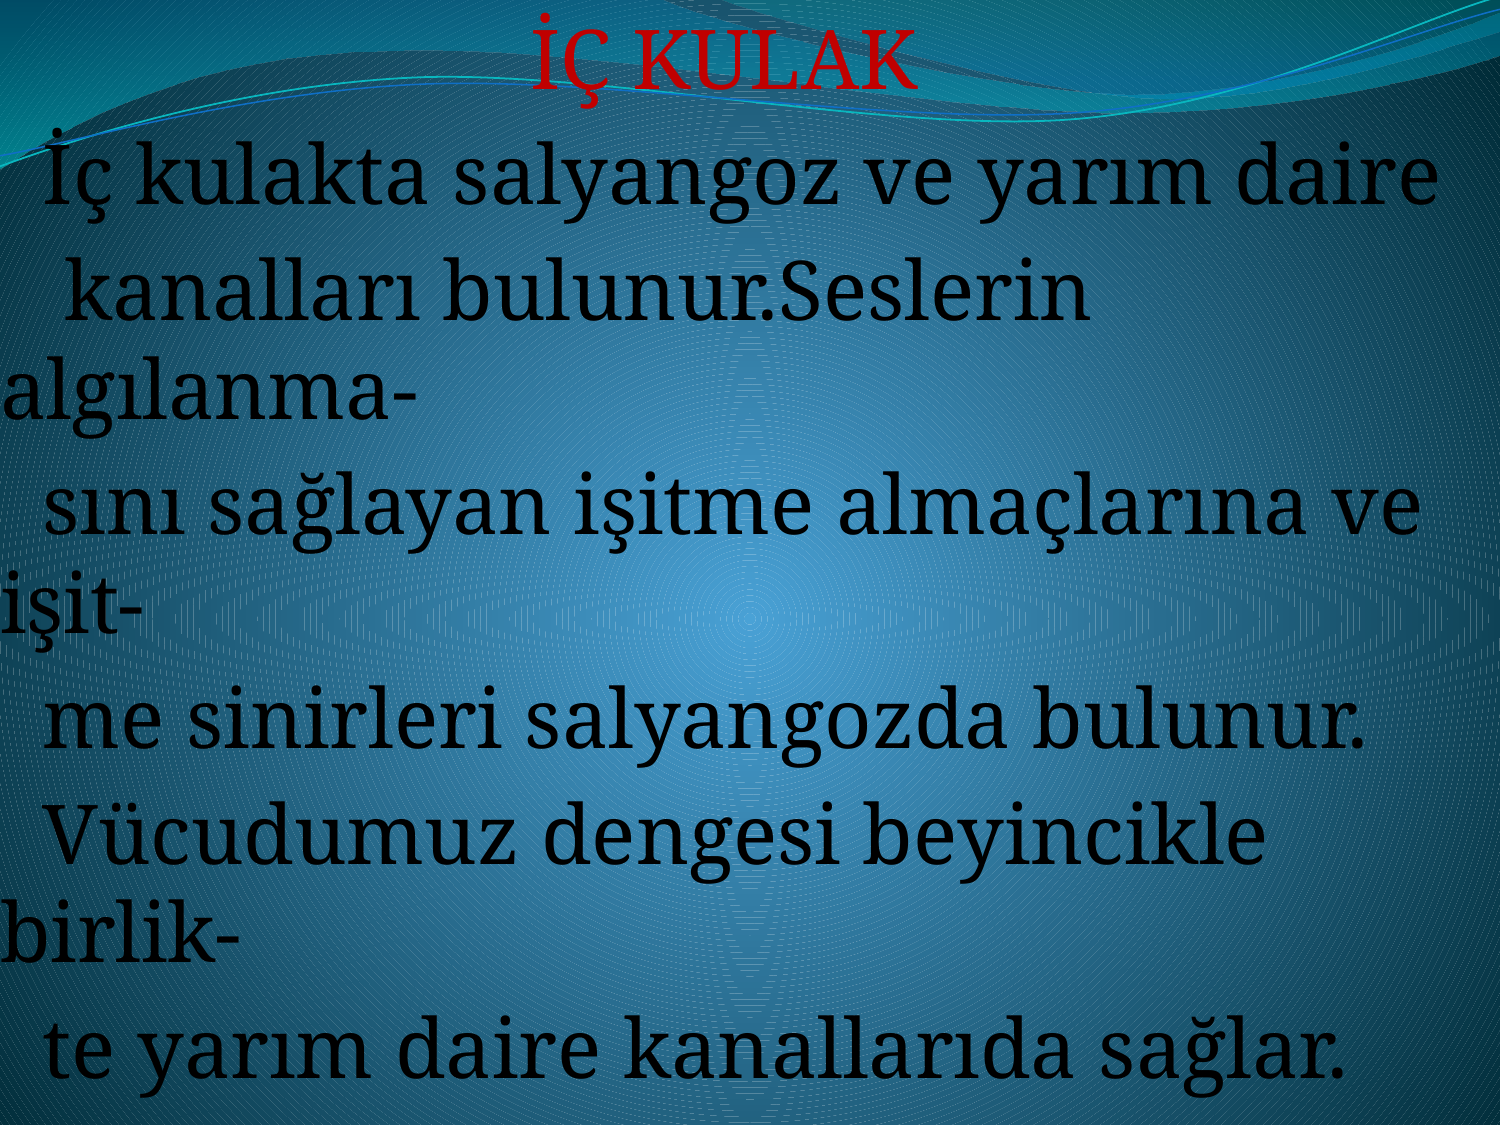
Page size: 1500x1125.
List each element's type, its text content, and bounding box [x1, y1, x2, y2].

subtitle İÇ KULAK İç kulakta salyangoz ve yarım daire kanalları bulunur.Seslerin algılanma- sını sağlayan işitme almaçlarına ve işit- me sinirleri salyangozda bulunur. Vücudumuz dengesi beyincikle birlik- te yarım daire kanallarıda sağlar. [0, 0, 1459, 1125]
